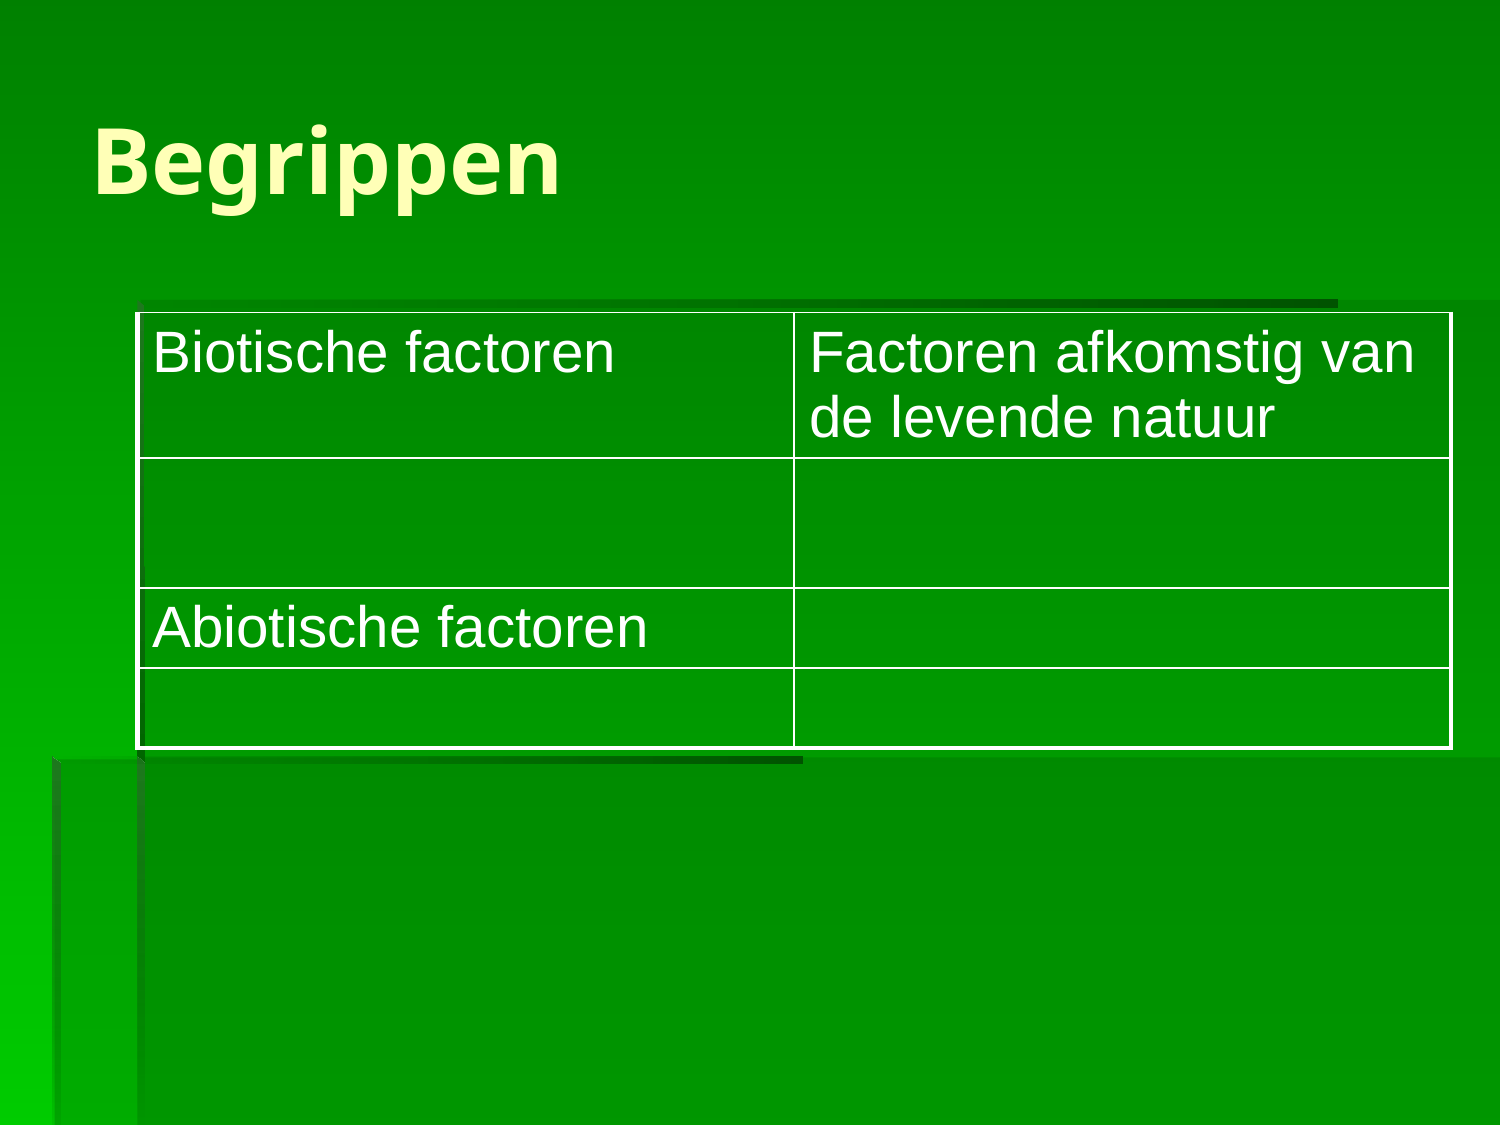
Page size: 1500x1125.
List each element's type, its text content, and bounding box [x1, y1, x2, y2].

table_cell [140, 669, 793, 746]
table_cell [795, 589, 1449, 667]
table_header Biotische factoren [140, 313, 793, 457]
table_cell [140, 459, 793, 587]
table_cell Abiotische factoren [140, 589, 793, 667]
table_header Factoren afkomstig van de levende natuur [795, 313, 1449, 457]
table_cell [795, 669, 1449, 746]
table_cell [795, 459, 1449, 587]
title Begrippen [75, 40, 1451, 275]
